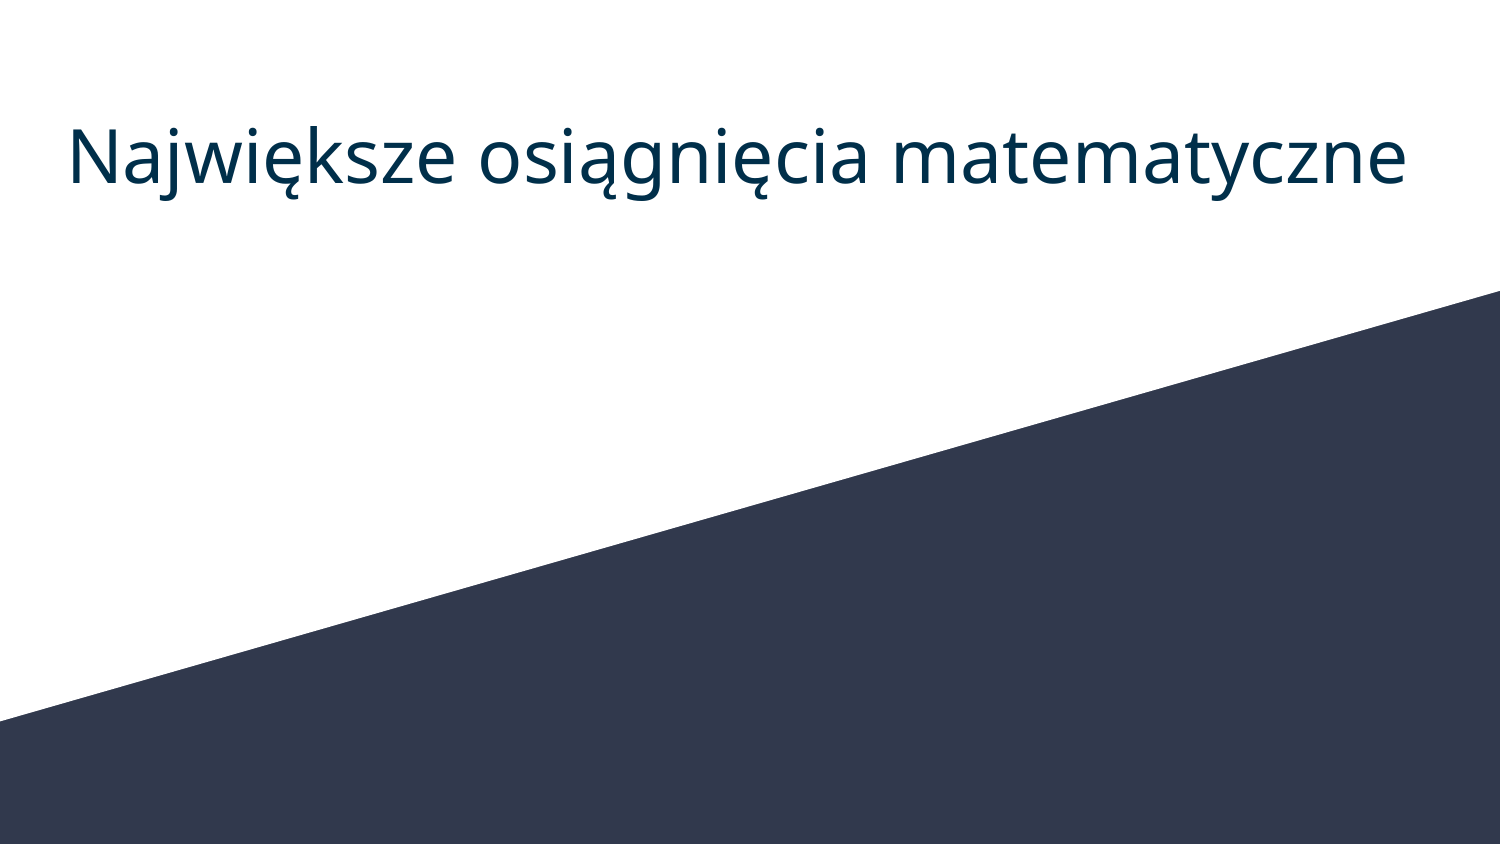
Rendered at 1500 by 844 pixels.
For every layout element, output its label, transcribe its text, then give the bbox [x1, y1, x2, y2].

title Największe osiągnięcia matematyczne [51, 88, 1449, 299]
